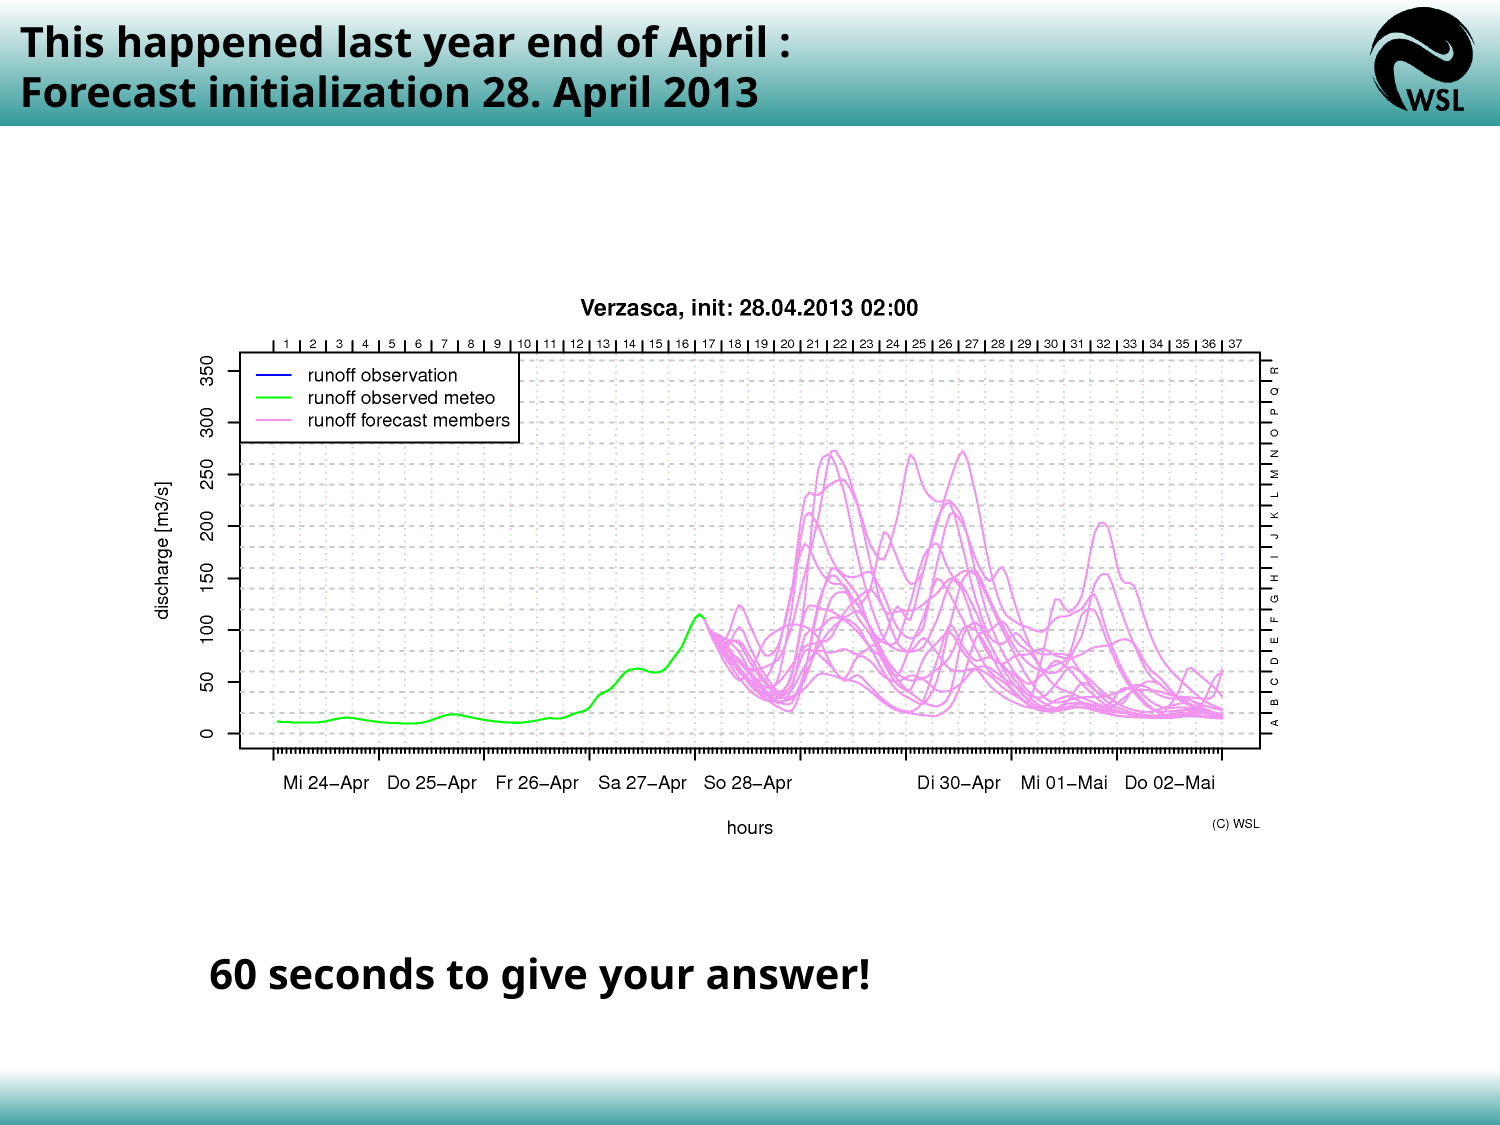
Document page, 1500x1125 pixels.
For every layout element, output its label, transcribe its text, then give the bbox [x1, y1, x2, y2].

text_box This happened last year end of April : Forecast initialization 28. April 2013 [4, 8, 1388, 138]
picture [149, 262, 1351, 863]
picture [1370, 7, 1475, 111]
text_box 60 seconds to give your answer! [194, 940, 1400, 1006]
